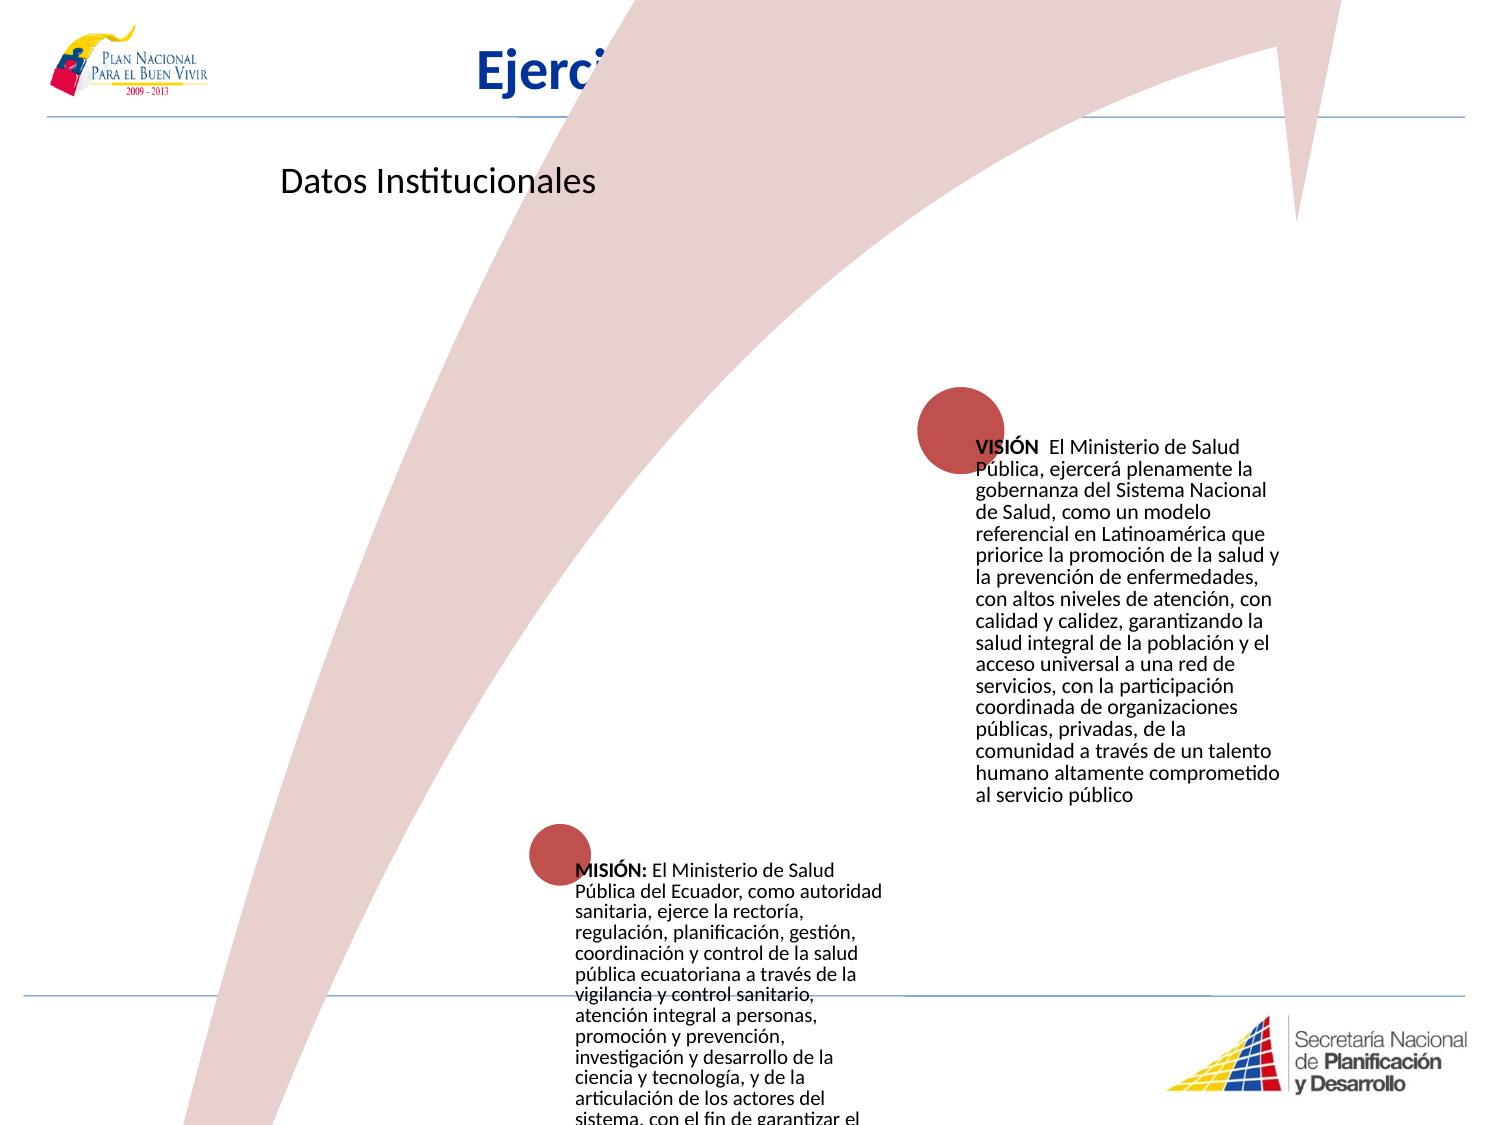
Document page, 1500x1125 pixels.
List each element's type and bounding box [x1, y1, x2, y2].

picture [1433, 1007, 1473, 1100]
text_box [25, 0, 1433, 1125]
